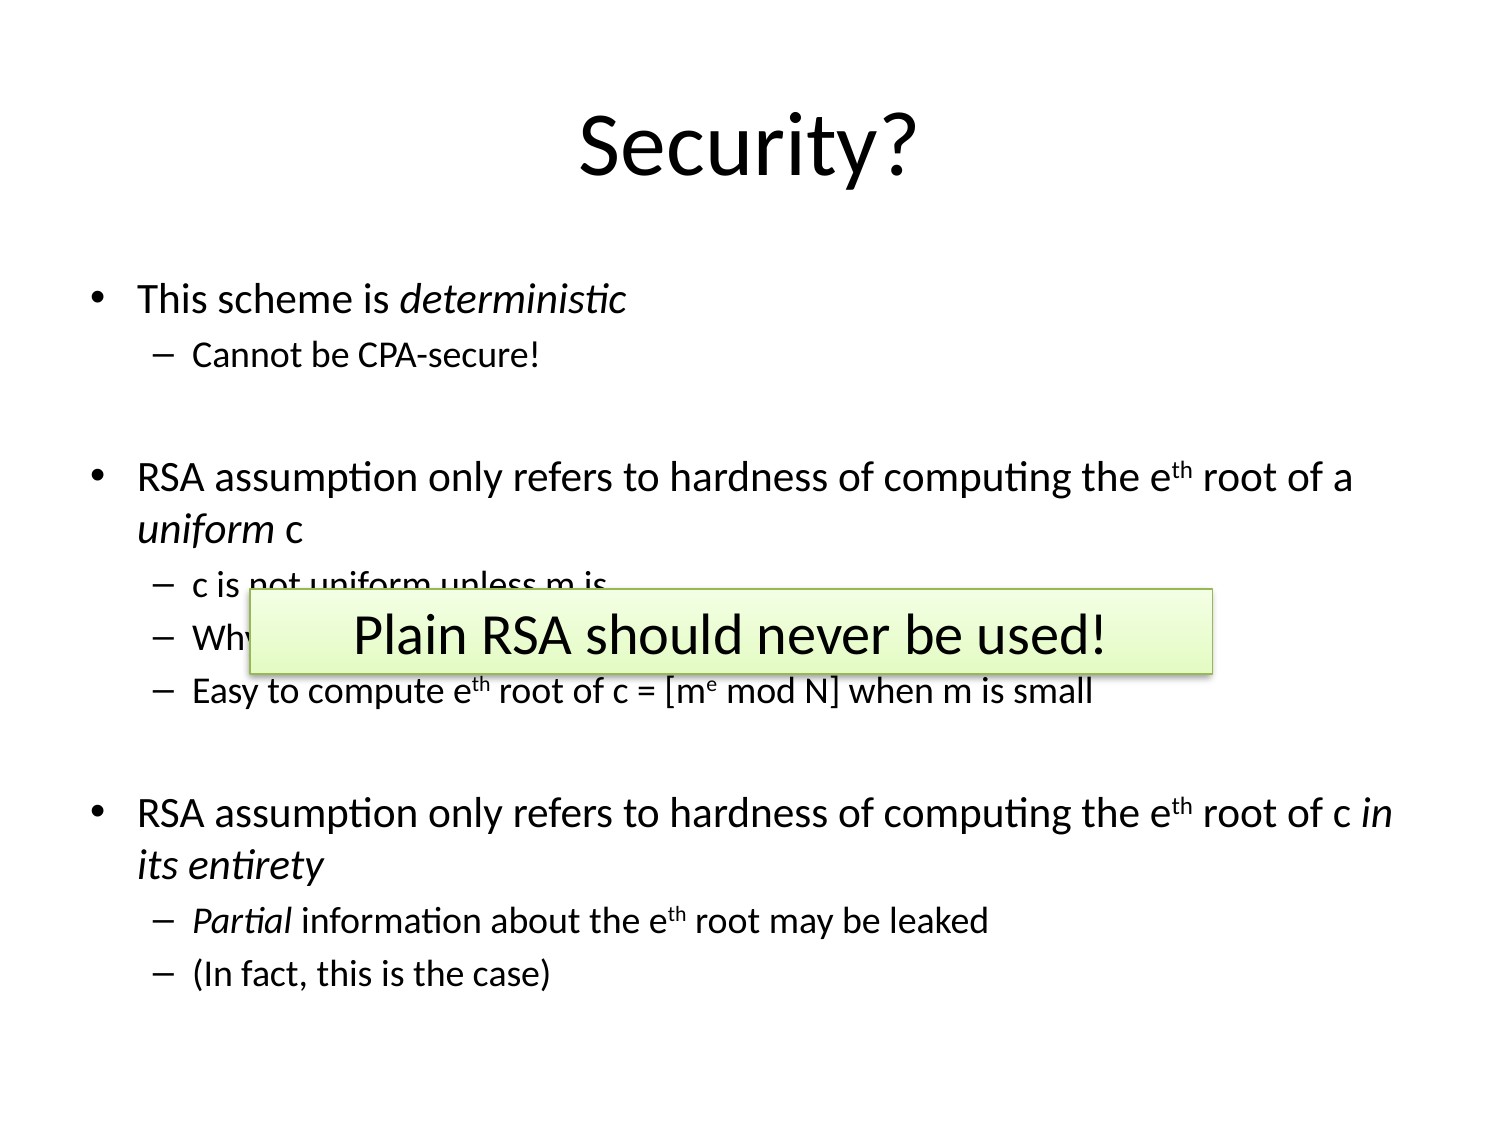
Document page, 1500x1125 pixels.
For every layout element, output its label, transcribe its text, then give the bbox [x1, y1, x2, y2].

text_box Plain RSA should never be used! [249, 588, 1213, 675]
list This scheme is deterministic Cannot be CPA-secure! RSA assumption only refers to hardness of computing the eth root of a uniform c c is not uniform unless m is Why would m be uniform? Easy to compute eth root of c = [me mod N] when m is small RSA assumption only refers to hardness of computing the eth root of c in its entirety Partial information about the eth root may be leaked (In fact, this is the case) [75, 262, 1425, 1005]
title Security? [75, 45, 1425, 233]
